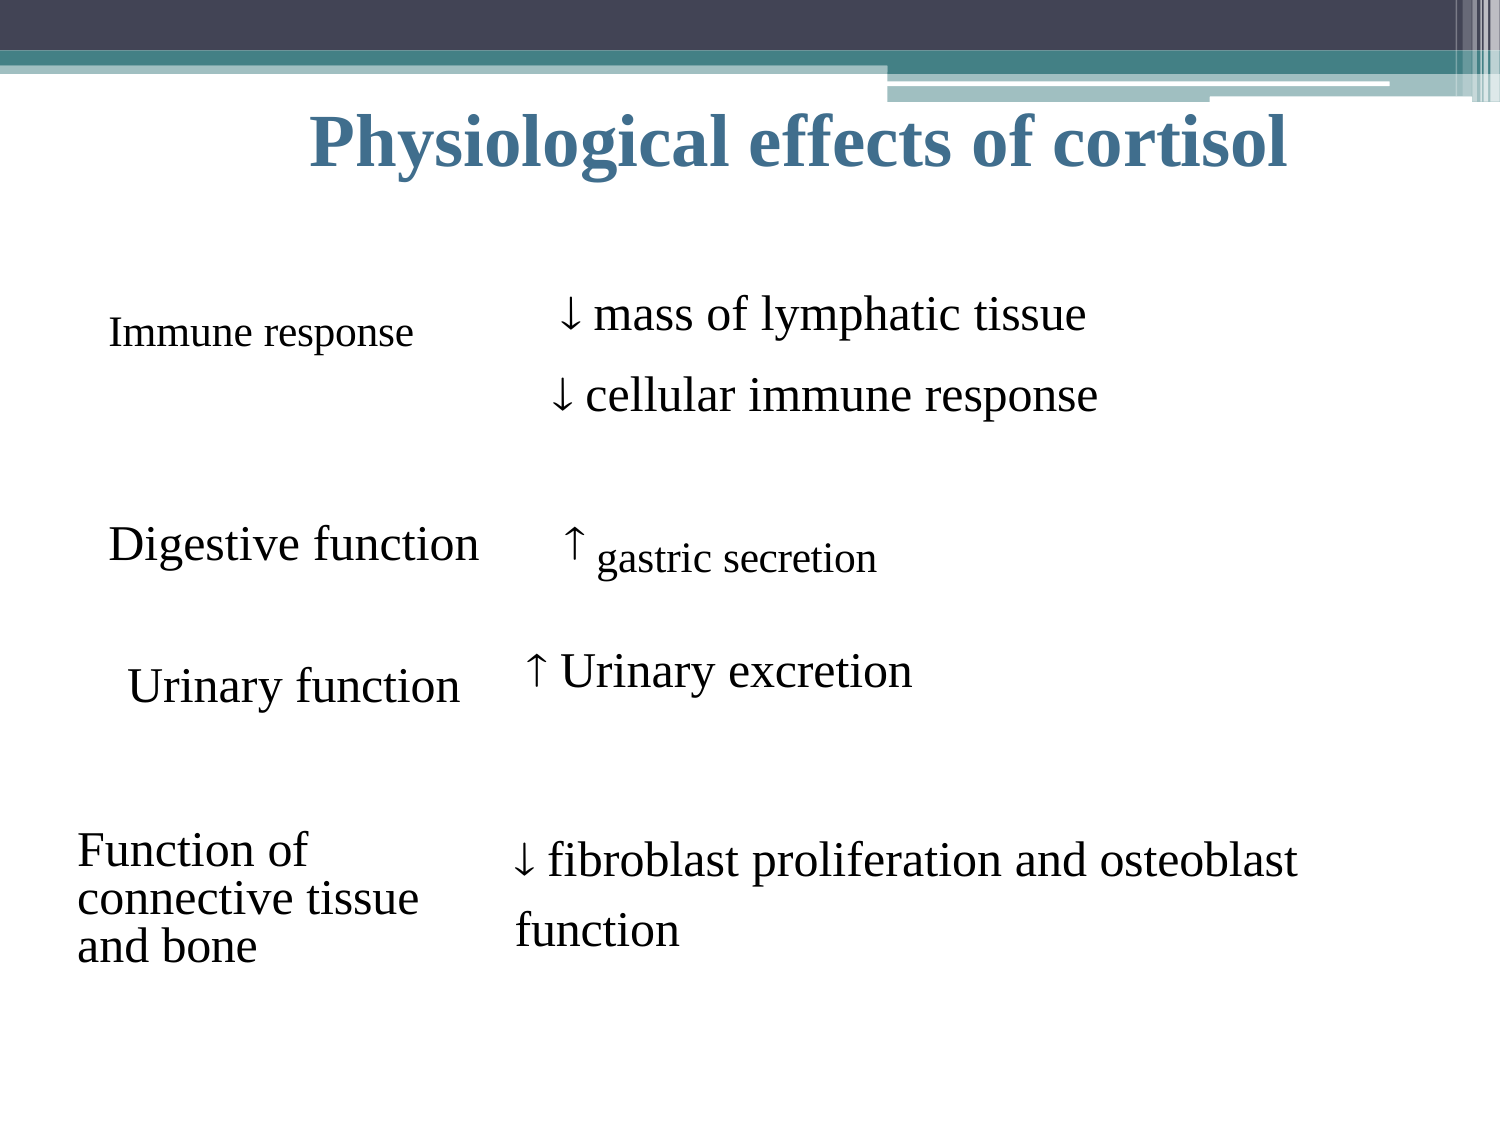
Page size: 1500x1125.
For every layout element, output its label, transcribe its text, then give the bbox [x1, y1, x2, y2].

title Physiological effects of cortisol [56, 88, 1444, 279]
text_box Urinary function [124, 650, 520, 713]
text_box  Urinary excretion [524, 635, 992, 697]
text_box Function of connective tissue and bone [74, 812, 479, 973]
text_box Immune response  mass of lymphatic tissue  cellular immune response Digestive function  gastric secretion [99, 247, 1208, 582]
text_box  fibroblast proliferation and osteoblast function [512, 812, 1443, 957]
